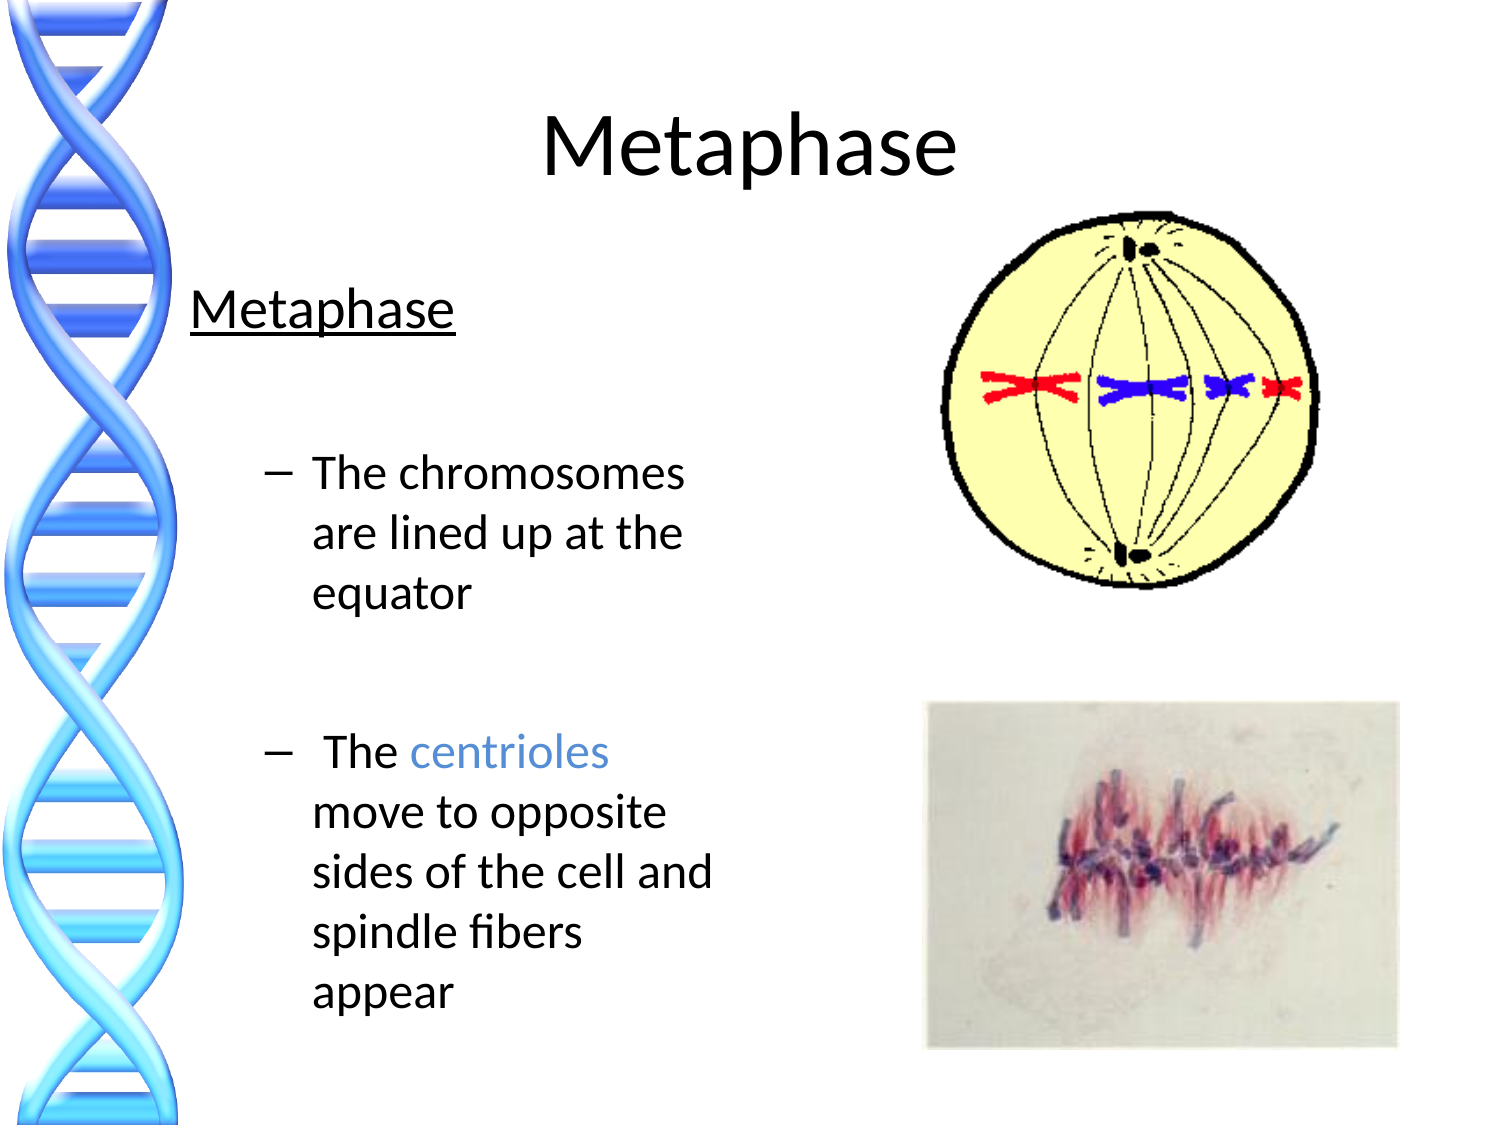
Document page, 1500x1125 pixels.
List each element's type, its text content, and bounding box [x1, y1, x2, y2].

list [922, 700, 1401, 1050]
list Metaphase The chromosomes are lined up at the equator The centrioles move to opposite sides of the cell and spindle fibers appear [190, 262, 738, 1006]
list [902, 178, 1376, 622]
title Metaphase [190, 44, 1426, 233]
picture [0, 0, 186, 1125]
